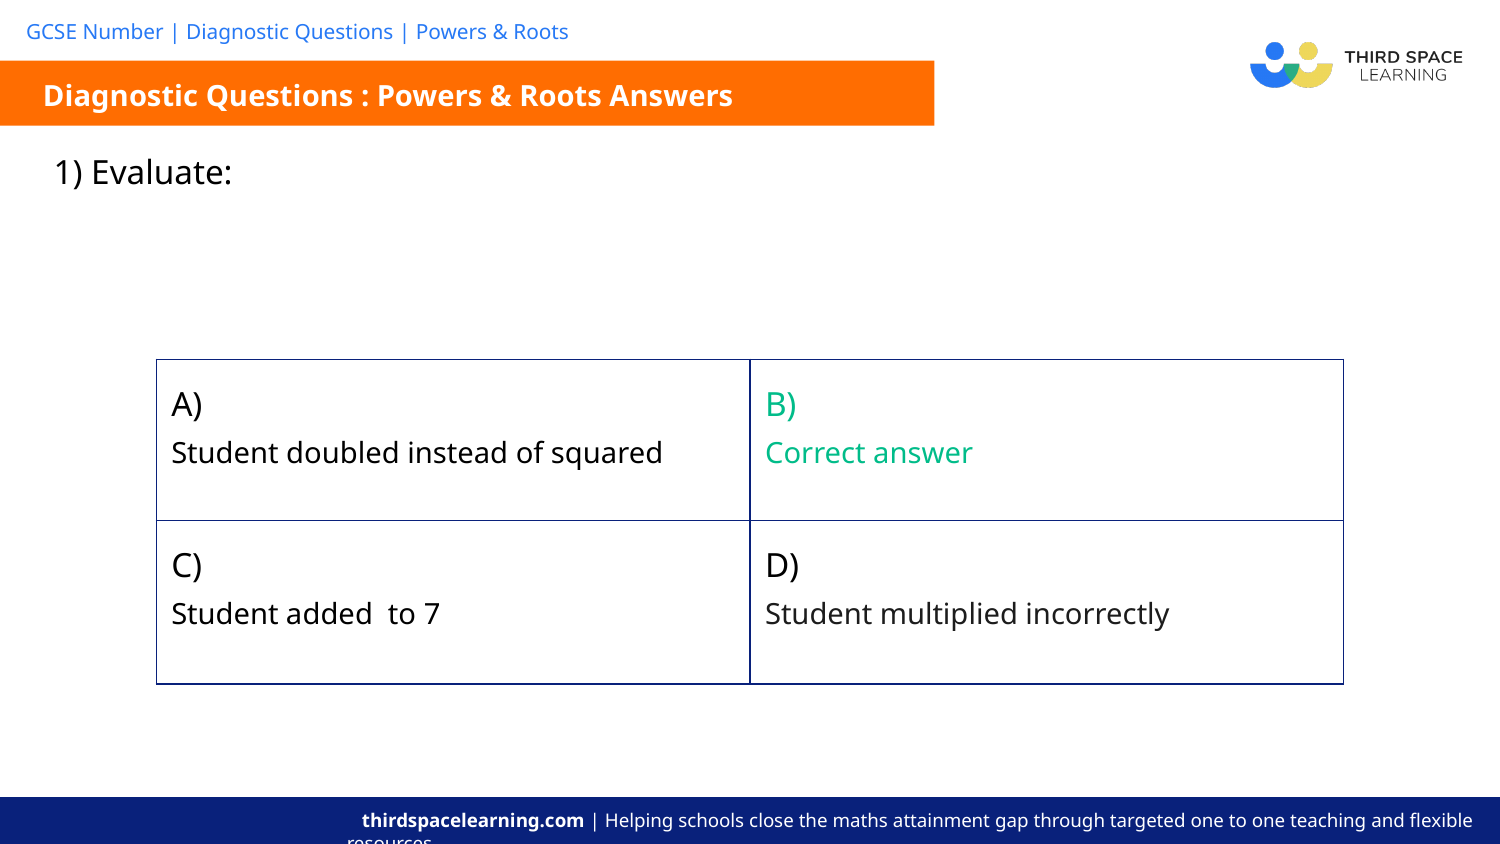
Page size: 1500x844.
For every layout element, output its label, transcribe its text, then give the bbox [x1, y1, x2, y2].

text_box Diagnostic Questions : Powers & Roots Answers [27, 61, 778, 127]
picture [1250, 33, 1465, 99]
